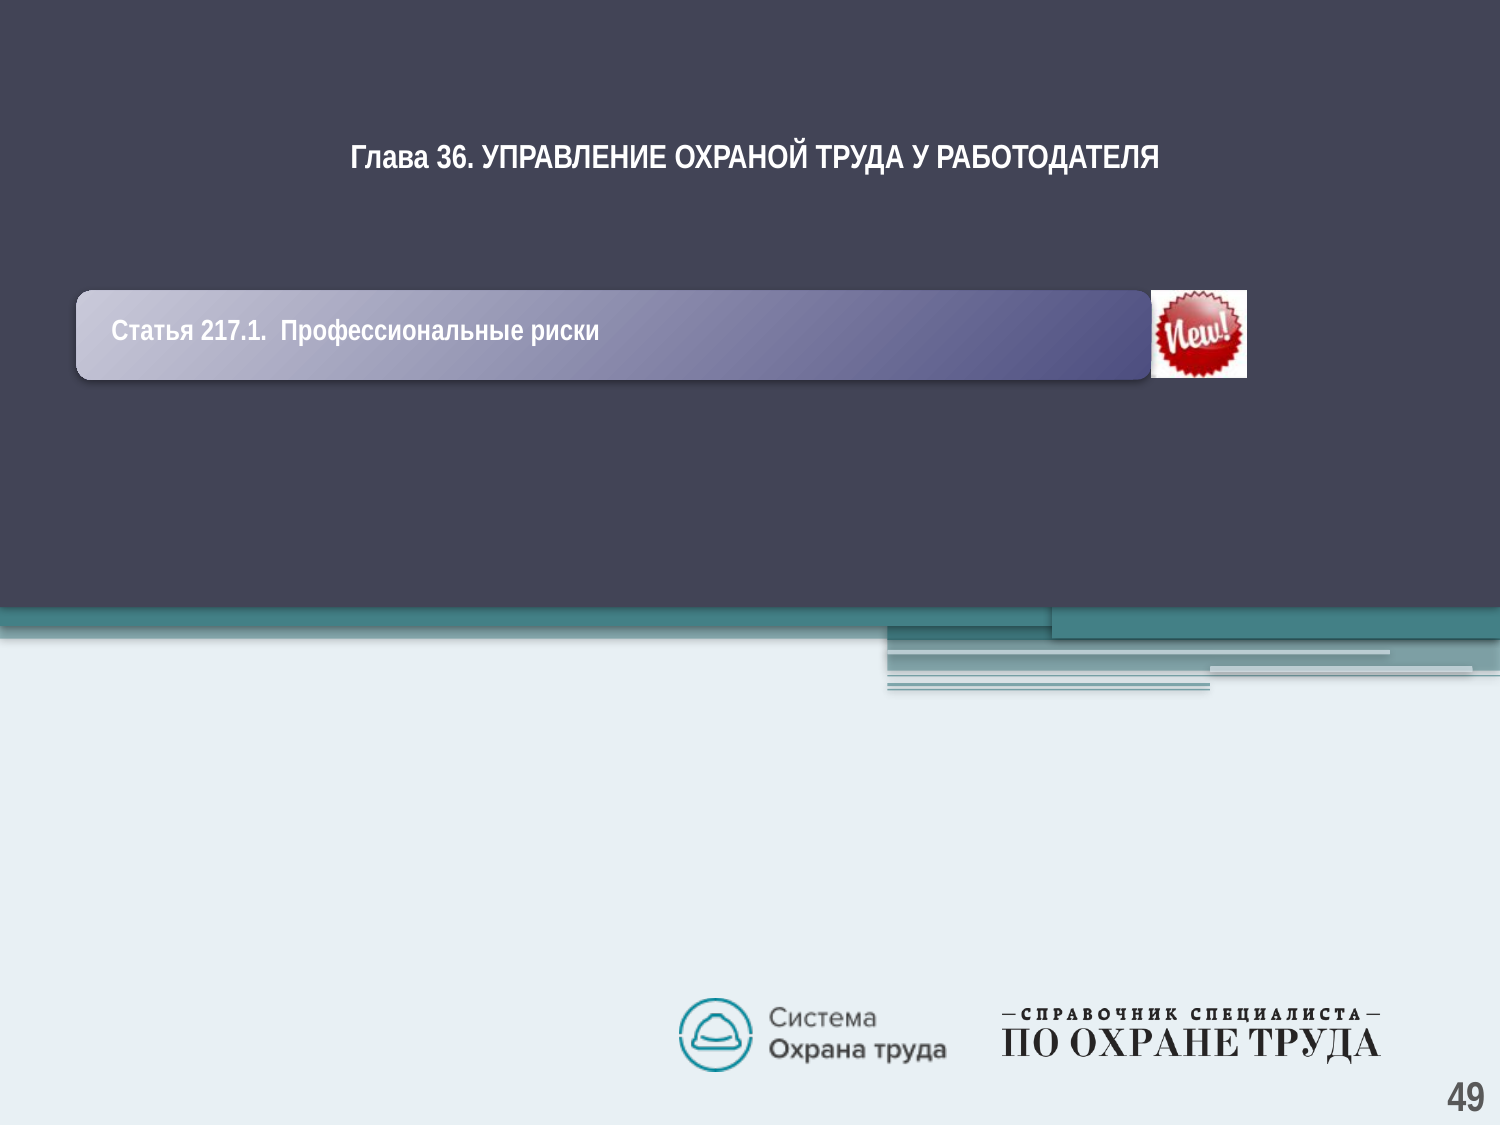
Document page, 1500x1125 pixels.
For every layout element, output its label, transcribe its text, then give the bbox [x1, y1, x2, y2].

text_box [76, 290, 1152, 380]
picture [1002, 1008, 1381, 1065]
text_box 49 [1149, 1065, 1500, 1125]
picture [678, 997, 947, 1072]
picture [1152, 290, 1247, 378]
text_box Глава 36. УПРАВЛЕНИЕ ОХРАНОЙ ТРУДА У РАБОТОДАТЕЛЯ [63, 123, 1449, 187]
